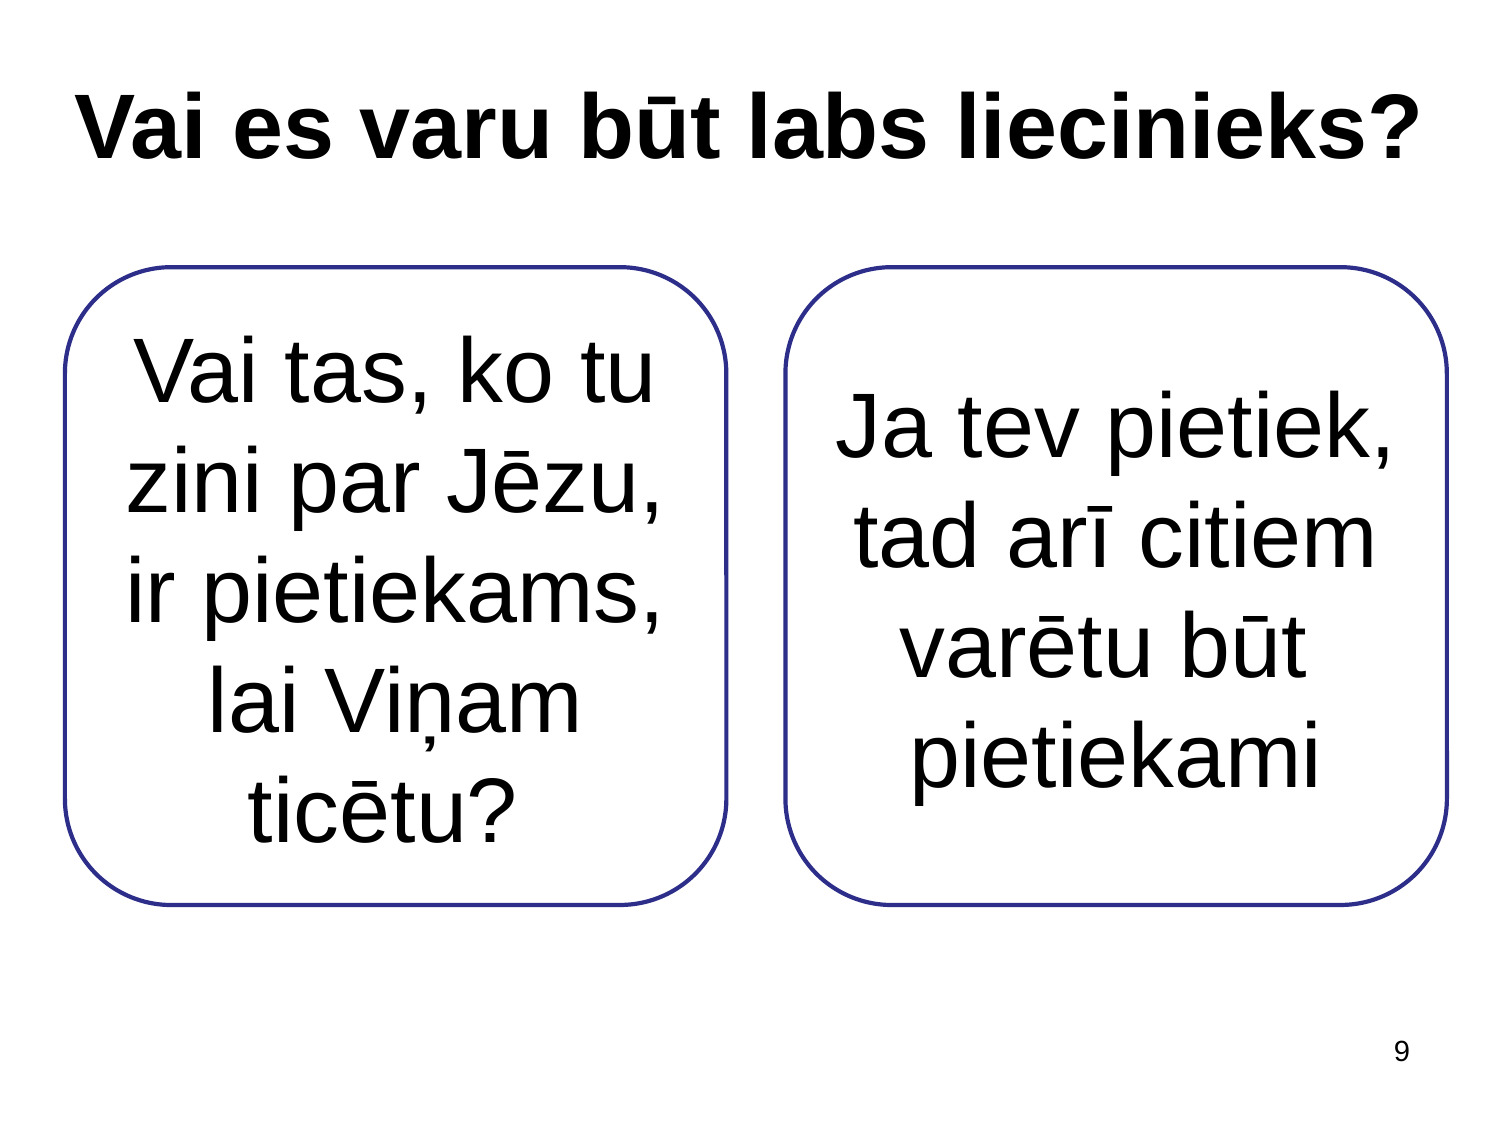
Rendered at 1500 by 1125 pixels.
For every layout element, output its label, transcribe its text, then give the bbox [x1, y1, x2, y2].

slide_number 9 [1074, 1024, 1426, 1103]
text_box Vai tas, ko tu zini par Jēzu, ir pietiekams, lai Viņam ticētu? [62, 265, 729, 908]
text_box Ja tev pietiek, tad arī citiem varētu būt pietiekami [783, 265, 1450, 908]
title Vai es varu būt labs liecinieks? [0, 47, 1500, 197]
